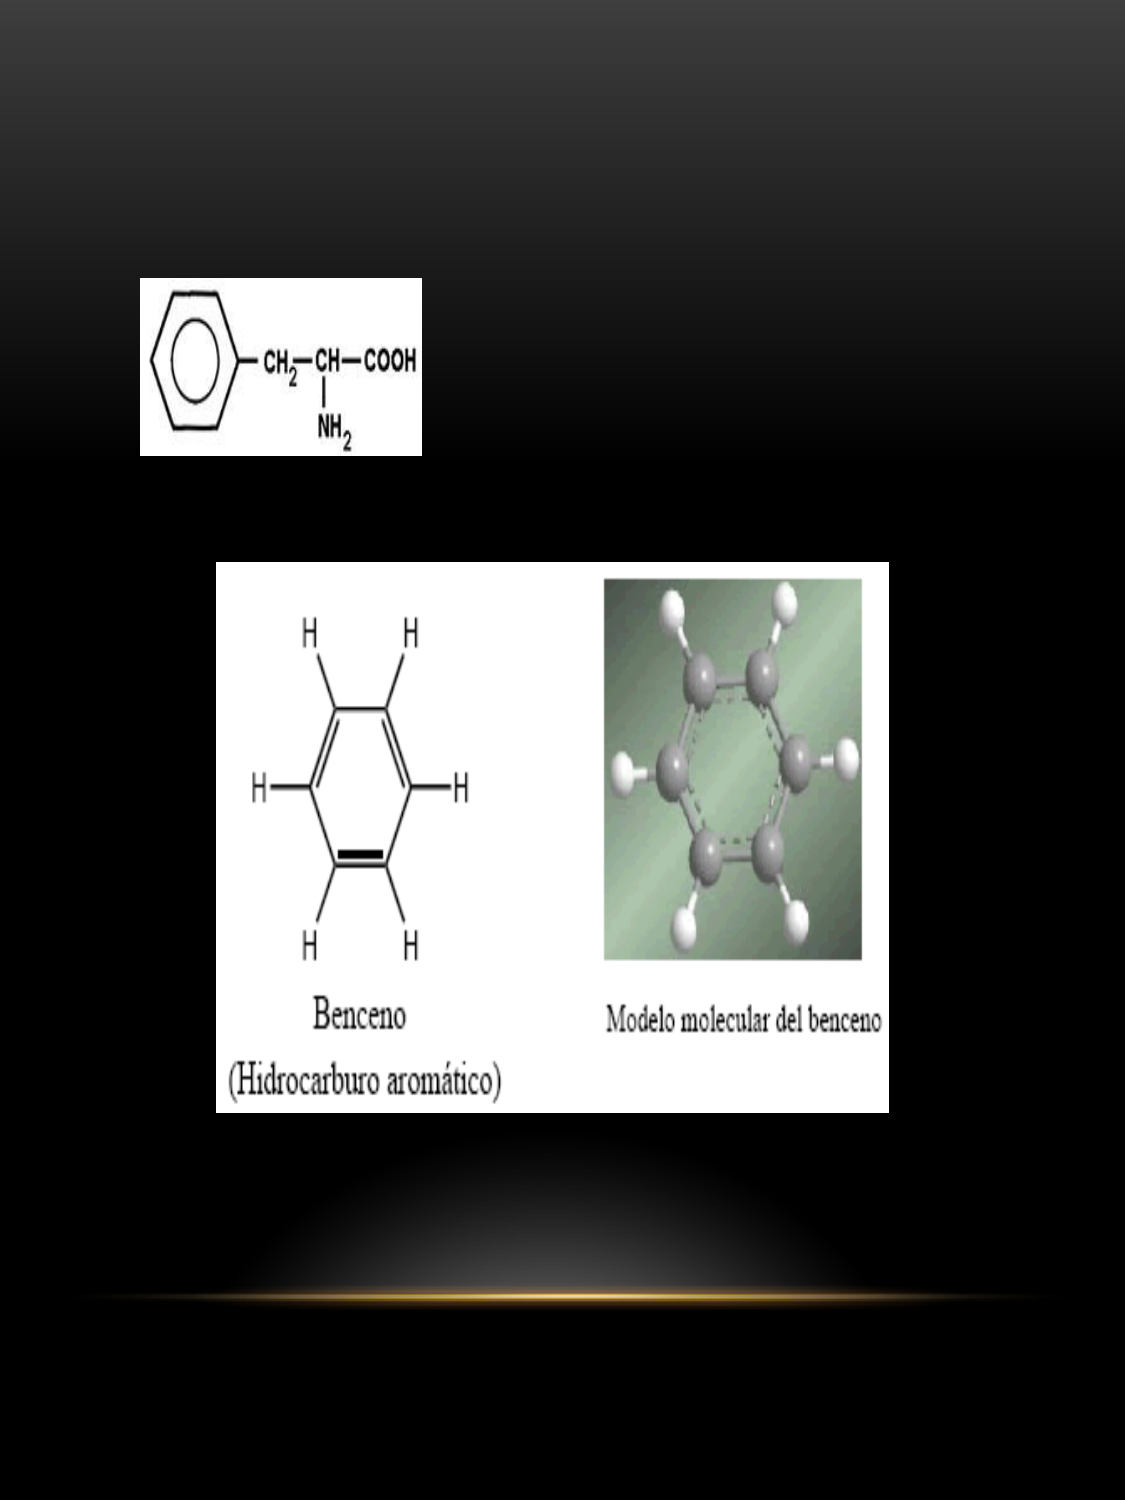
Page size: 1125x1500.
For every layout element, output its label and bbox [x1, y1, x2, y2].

picture [0, 0, 1125, 1500]
list [56, 183, 1069, 1340]
